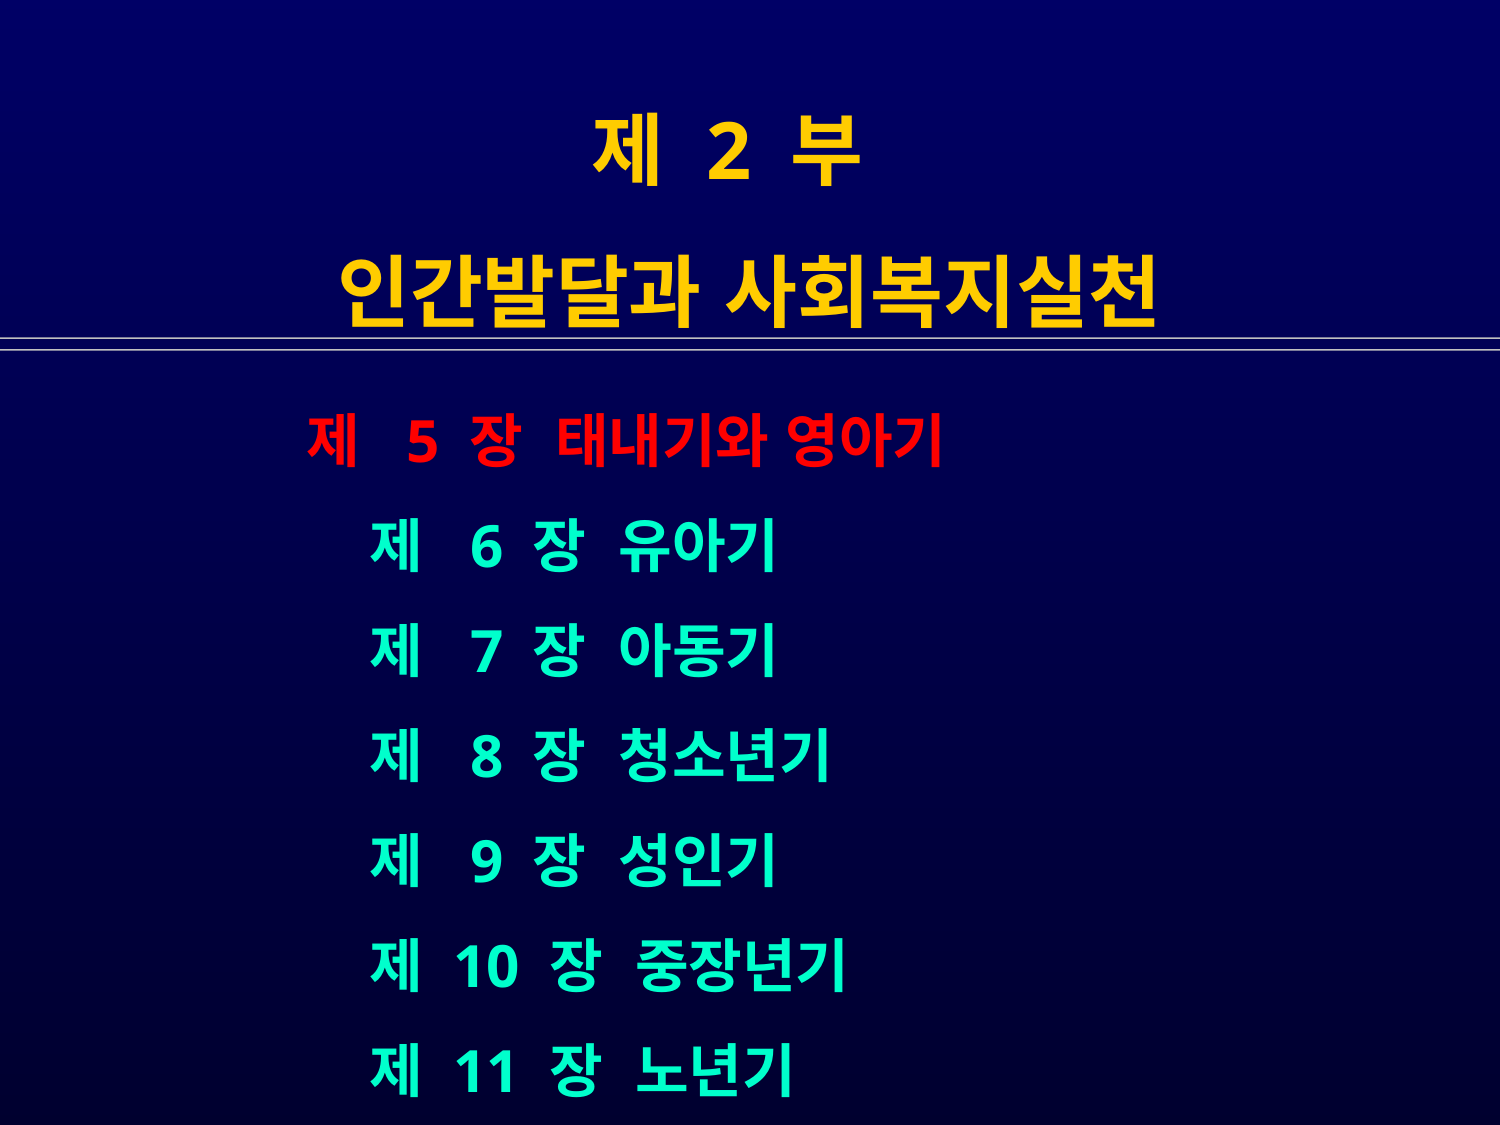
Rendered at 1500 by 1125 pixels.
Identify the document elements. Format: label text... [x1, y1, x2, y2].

title 제 2 부 인간발달과 사회복지실천 [0, 42, 1500, 338]
title 제 2 부 인간발달과 사회복지실천 [0, 339, 1500, 348]
text_box 제 5 장 태내기와 영아기 제 6 장 유아기 제 7 장 아동기 제 8 장 청소년기 제 9 장 성인기 제 10 장 중장년기 제 11 장 노년기 [0, 361, 1500, 1112]
